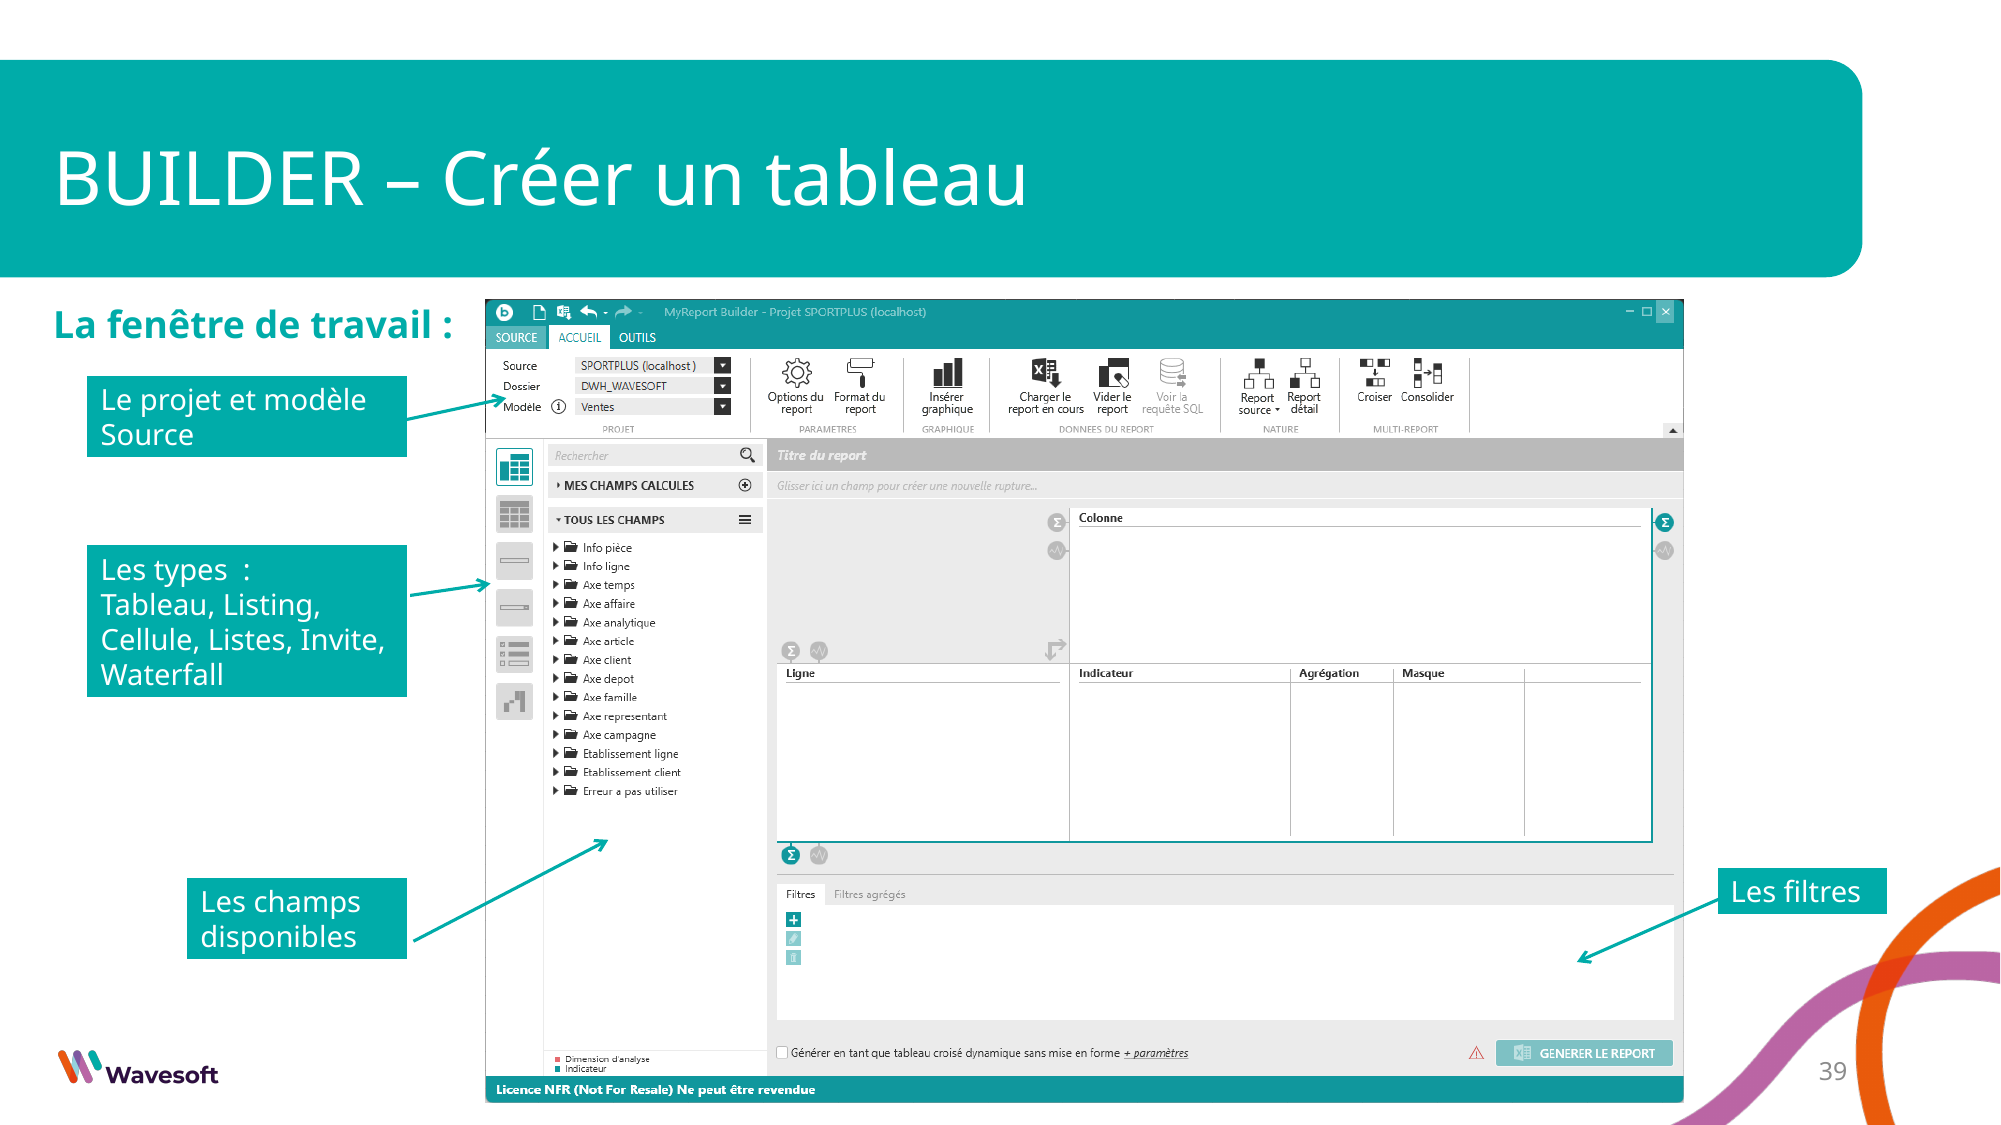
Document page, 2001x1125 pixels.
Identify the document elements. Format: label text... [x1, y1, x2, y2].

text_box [1576, 892, 1733, 962]
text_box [413, 839, 609, 942]
title BUILDER – Créer un tableau [38, 108, 1764, 230]
text_box La fenêtre de travail : [38, 293, 629, 353]
text_box Les champs disponibles [184, 875, 410, 962]
text_box Le projet et modèle Source [84, 373, 410, 460]
text_box Les types : Tableau, Listing, Cellule, Listes, Invite, Waterfall [84, 542, 410, 700]
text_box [397, 397, 507, 422]
text_box Les filtres [1714, 865, 1890, 918]
slide_number 39 [1684, 1042, 1863, 1103]
picture [38, 1031, 237, 1103]
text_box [397, 583, 491, 598]
picture [485, 299, 2001, 1125]
